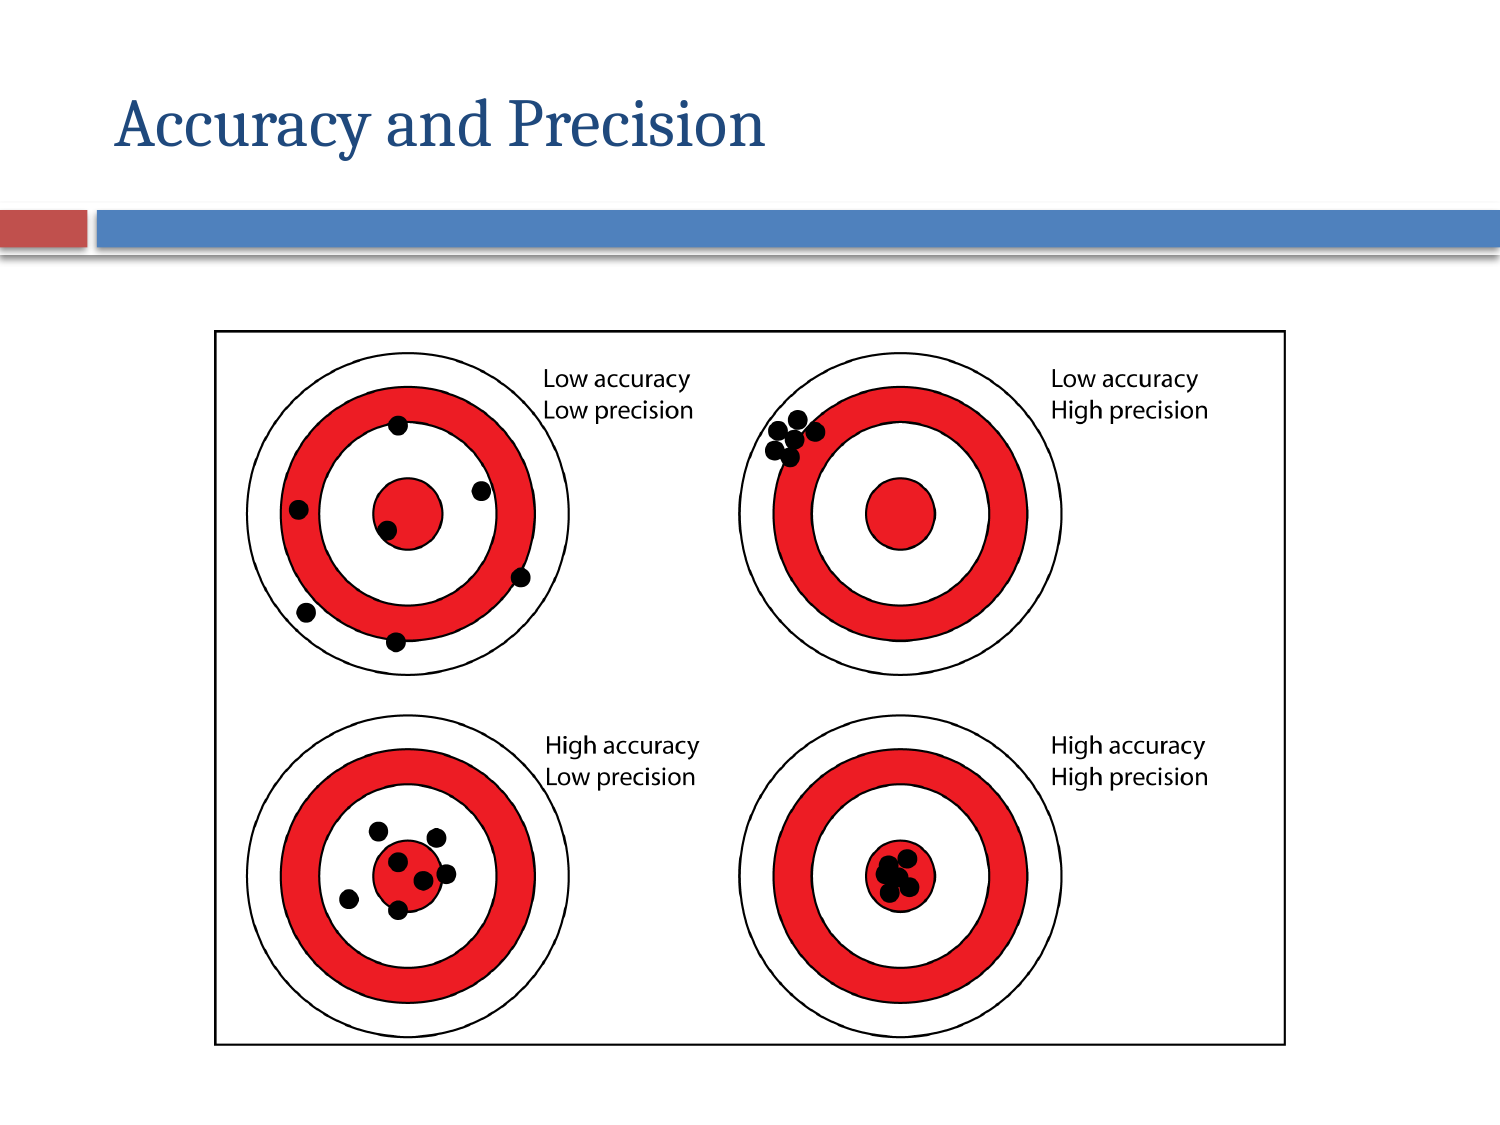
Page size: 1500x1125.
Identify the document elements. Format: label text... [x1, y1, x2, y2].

picture [214, 329, 1286, 1046]
title Accuracy and Precision [99, 37, 1438, 200]
